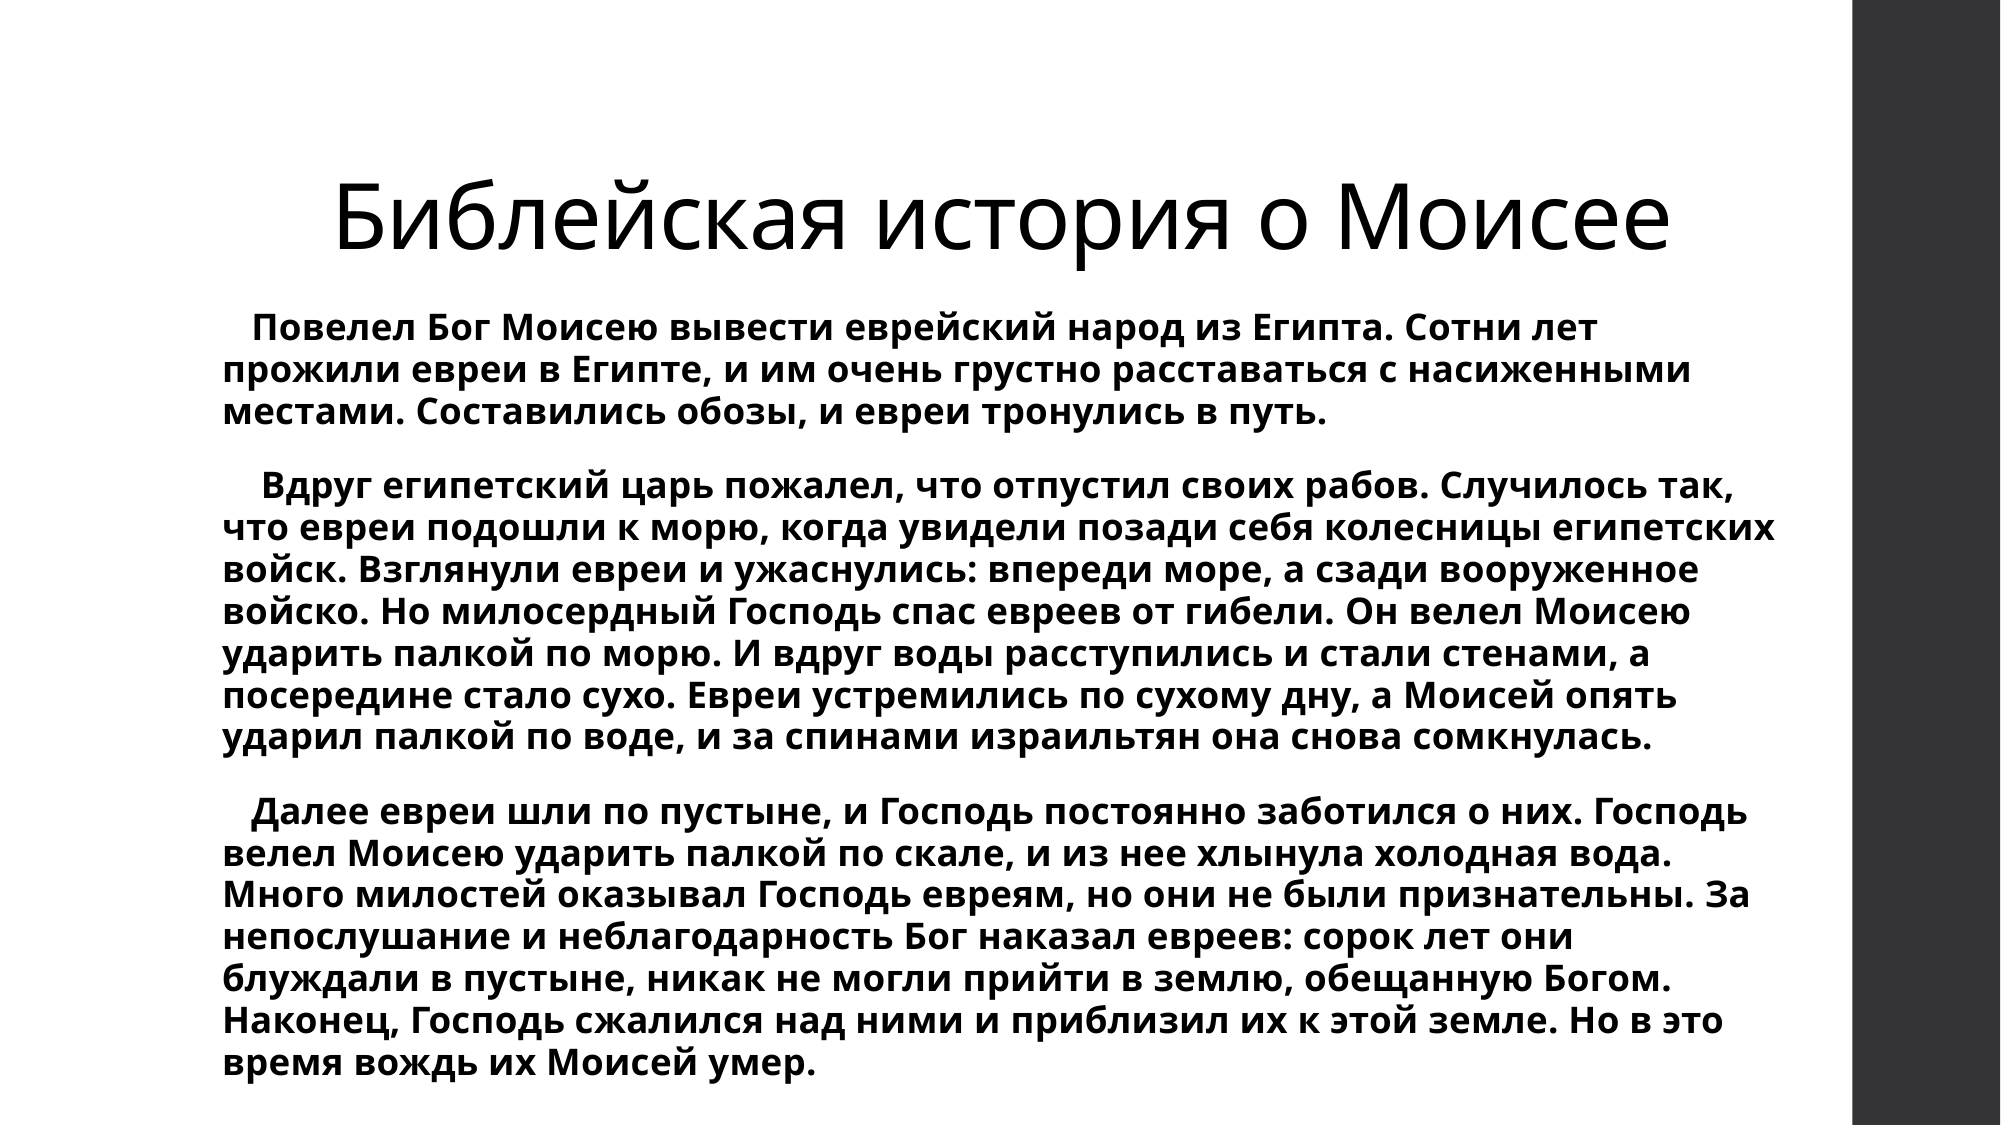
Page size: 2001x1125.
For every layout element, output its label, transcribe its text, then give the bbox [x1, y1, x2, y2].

title Библейская история о Моисее [206, 60, 1797, 278]
list Повелел Бог Моисею вывести еврейский народ из Египта. Сотни лет прожили евреи в Египте, и им очень грустно расставаться с насиженными местами. Составились обозы, и евреи тронулись в путь. Вдруг египетский царь пожалел, что отпустил своих рабов. Случилось так, что евреи подошли к морю, когда увидели позади себя колесницы египетских войск. Взглянули евреи и ужаснулись: впереди море, а сзади вооруженное войско. Но милосердный Господь спас евреев от гибели. Он велел Моисею ударить палкой по морю. И вдруг воды расступились и стали стенами, а посередине стало сухо. Евреи устремились по сухому дну, а Моисей опять ударил палкой по воде, и за спинами израильтян она снова сомкнулась. Далее евреи шли по пустыне, и Господь постоянно заботился о них. Господь велел Моисею ударить палкой по скале, и из нее хлынула холодная вода. Много милостей оказывал Господь евреям, но они не были признательны. За непослушание и неблагодарность Бог наказал евреев: сорок лет они блуждали в пустыне, никак не могли прийти в землю, обещанную Богом. Наконец, Господь сжалился над ними и приблизил их к этой земле. Но в это время вождь их Моисей умер. [206, 299, 1797, 1105]
